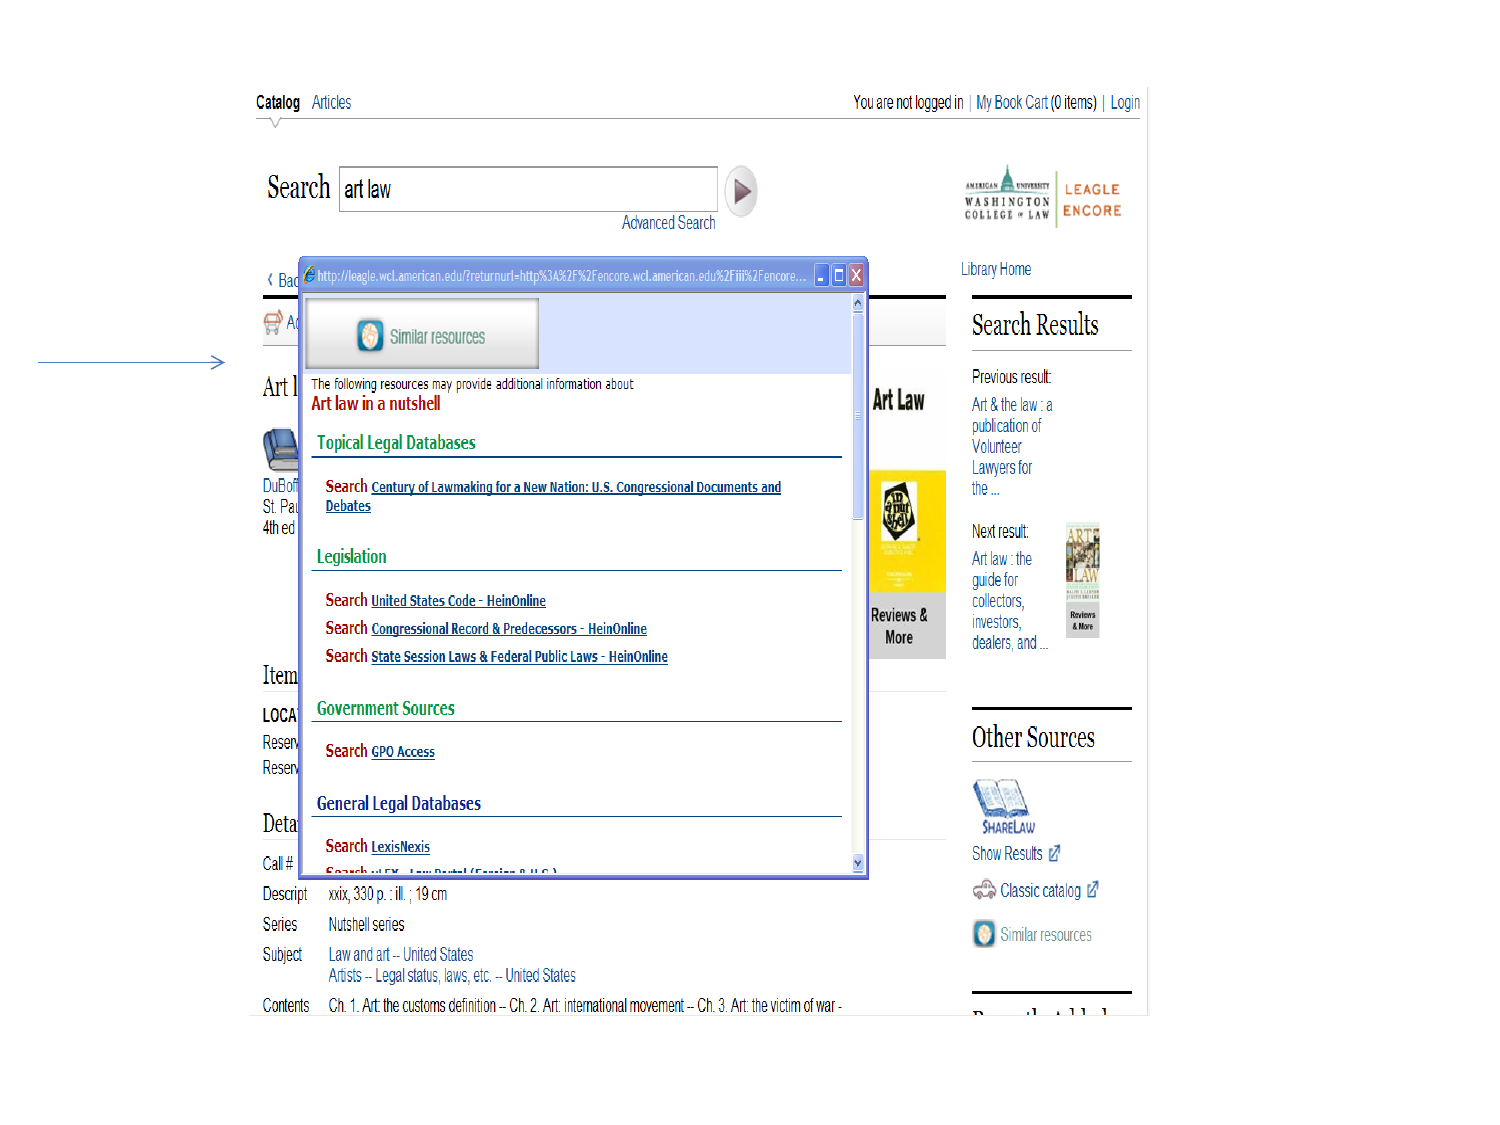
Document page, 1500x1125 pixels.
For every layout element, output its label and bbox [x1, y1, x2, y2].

picture [249, 87, 1151, 1018]
